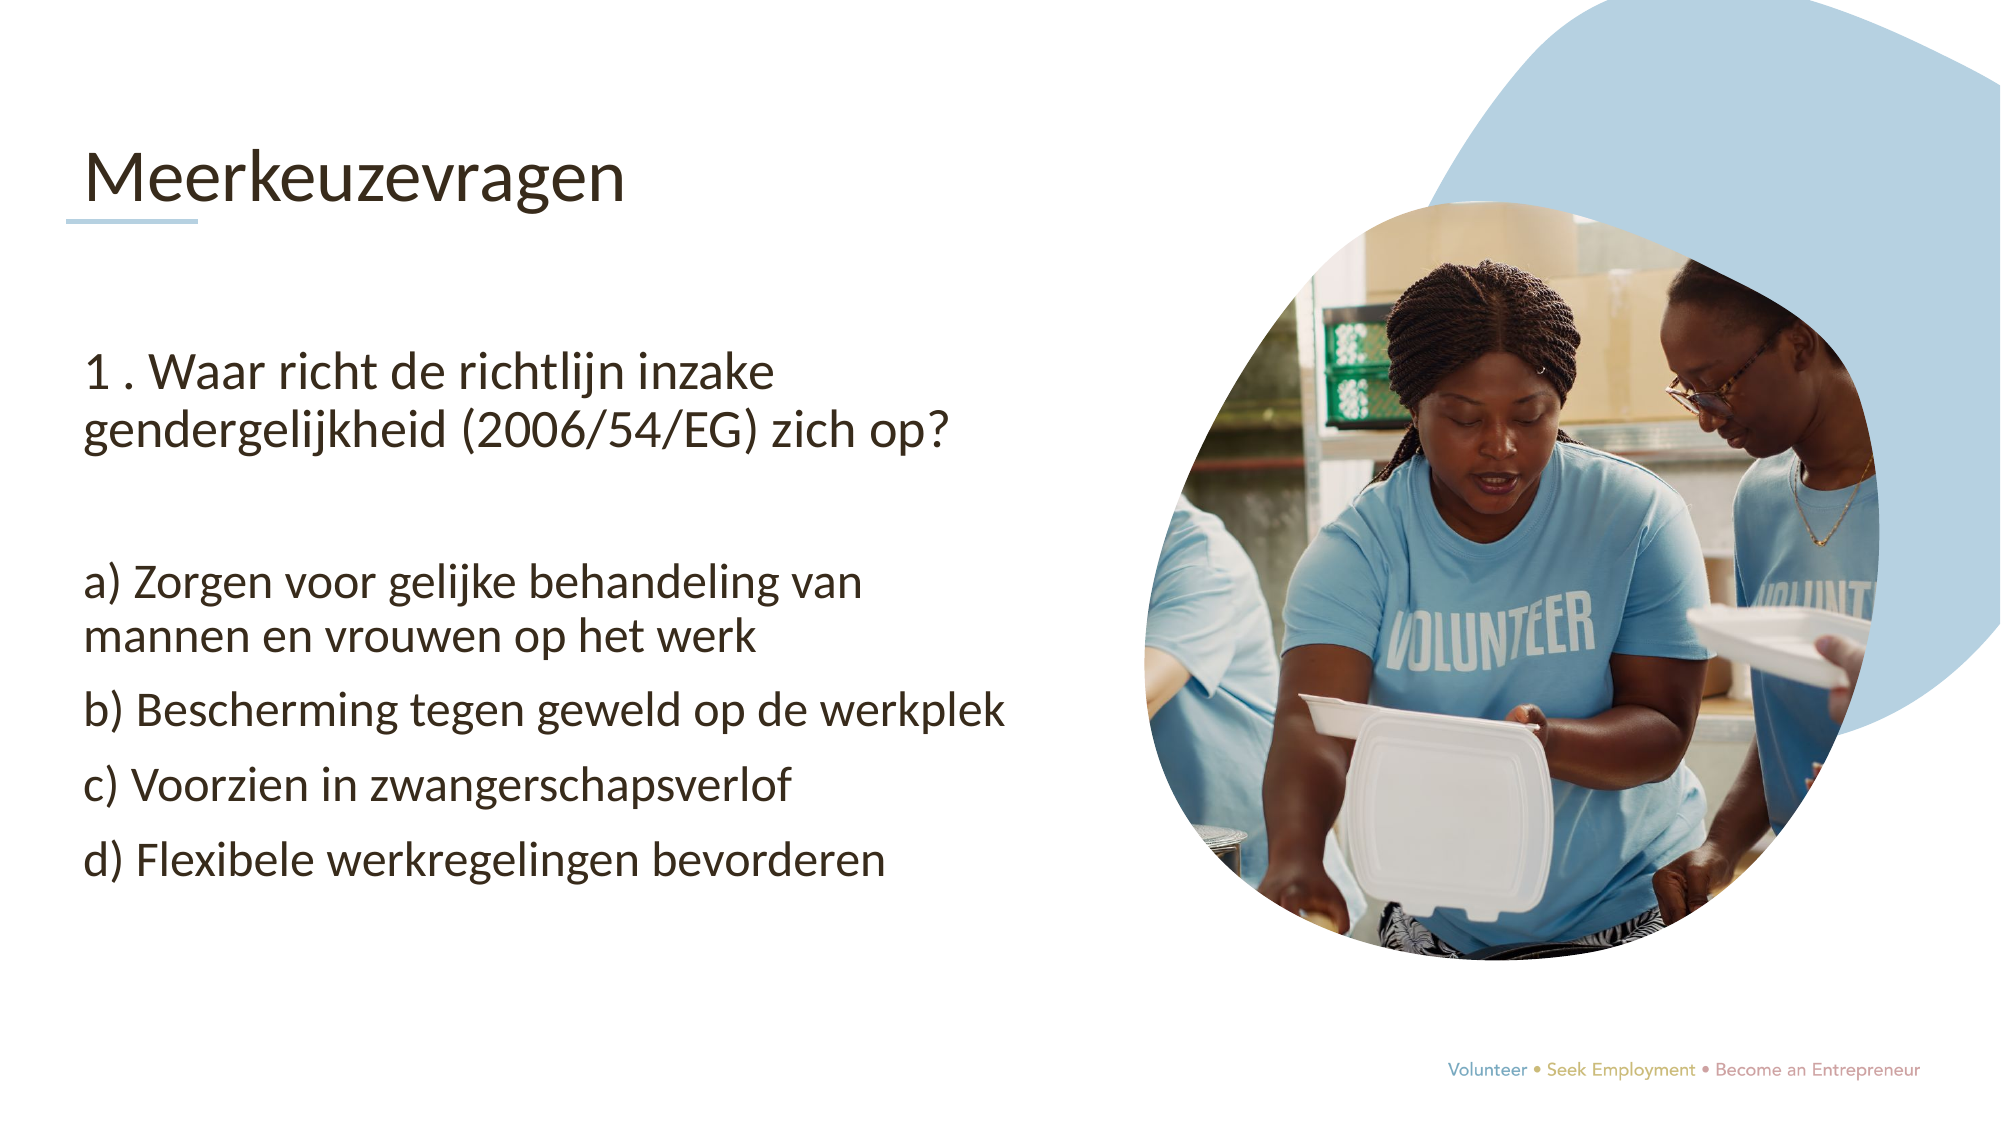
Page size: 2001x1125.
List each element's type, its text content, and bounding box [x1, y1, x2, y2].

text_box 1 . Waar richt de richtlijn inzake gendergelijkheid (2006/54/EG) zich op? a) Zorgen voor gelijke behandeling van mannen en vrouwen op het werk b) Bescherming tegen geweld op de werkplek c) Voorzien in zwangerschapsverlof d) Flexibele werkregelingen bevorderen [68, 335, 1035, 1125]
picture [1418, 1046, 1971, 1103]
text_box Meerkeuzevragen [68, 129, 903, 356]
picture [1144, 200, 1880, 961]
